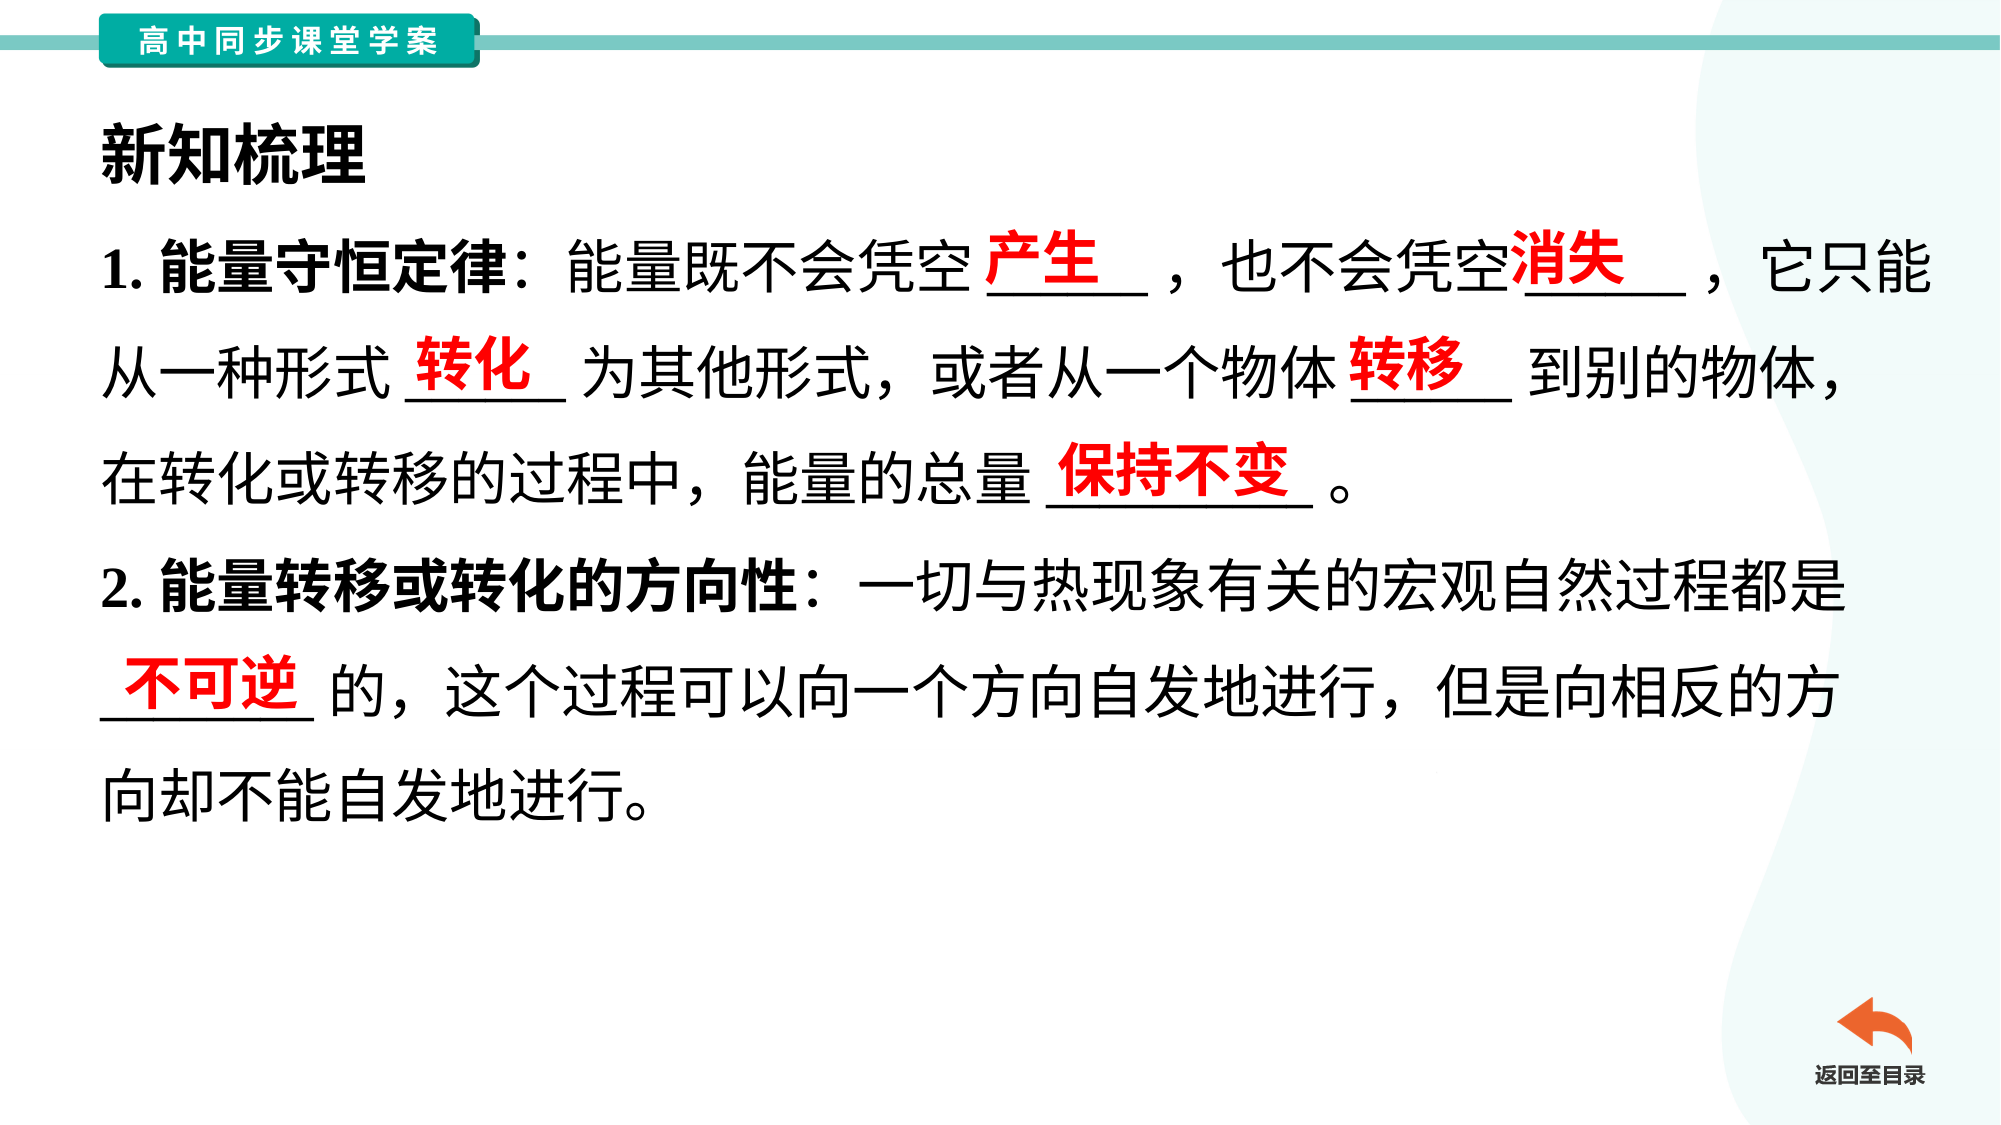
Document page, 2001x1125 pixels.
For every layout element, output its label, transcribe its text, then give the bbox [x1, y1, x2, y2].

text_box 转移 [1327, 295, 1487, 386]
text_box 1.能量守恒定律：能量既不会凭空______，也不会凭空______，它只能 从一种形式______为其他形式，或者从一个物体______到别的物体， 在转化或转移的过程中，能量的总量__________。 2.能量转移或转化的方向性：一切与热现象有关的宏观自然过程都是 ________的，这个过程可以向一个方向自发地进行，但是向相反的方 向却不能自发地进行。 [100, 193, 1899, 819]
picture [0, 0, 2000, 1125]
text_box 产生 [962, 188, 1123, 280]
text_box 不可逆 [102, 613, 321, 705]
text_box 新知梳理 [100, 76, 1899, 193]
text_box 消失 [1487, 188, 1648, 280]
text_box 保持不变 [1035, 401, 1313, 493]
text_box 转化 [393, 295, 554, 386]
